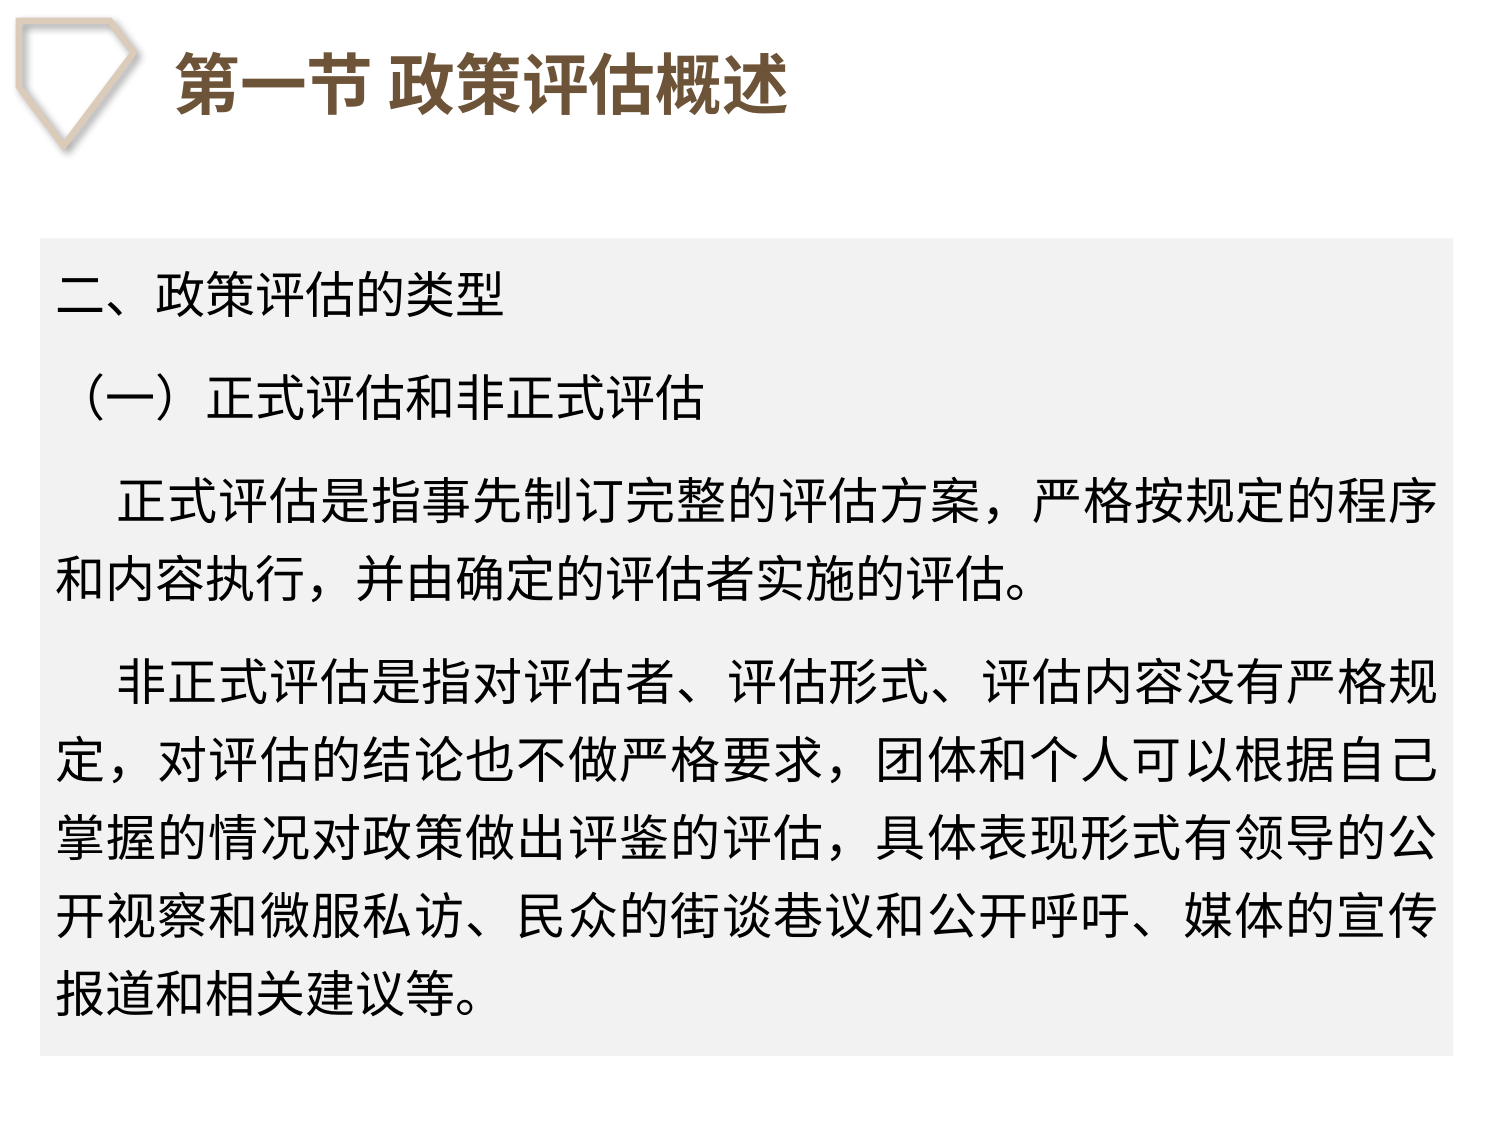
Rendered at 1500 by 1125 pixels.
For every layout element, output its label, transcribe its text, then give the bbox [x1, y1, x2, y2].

title 第一节 政策评估概述 [158, 18, 1456, 159]
list 二、政策评估的类型 （一）正式评估和非正式评估 正式评估是指事先制订完整的评估方案，严格按规定的程序和内容执行，并由确定的评估者实施的评估。 非正式评估是指对评估者、评估形式、评估内容没有严格规定，对评估的结论也不做严格要求，团体和个人可以根据自己掌握的情况对政策做出评鉴的评估，具体表现形式有领导的公开视察和微服私访、民众的街谈巷议和公开呼吁、媒体的宣传报道和相关建议等。 [40, 238, 1454, 1057]
